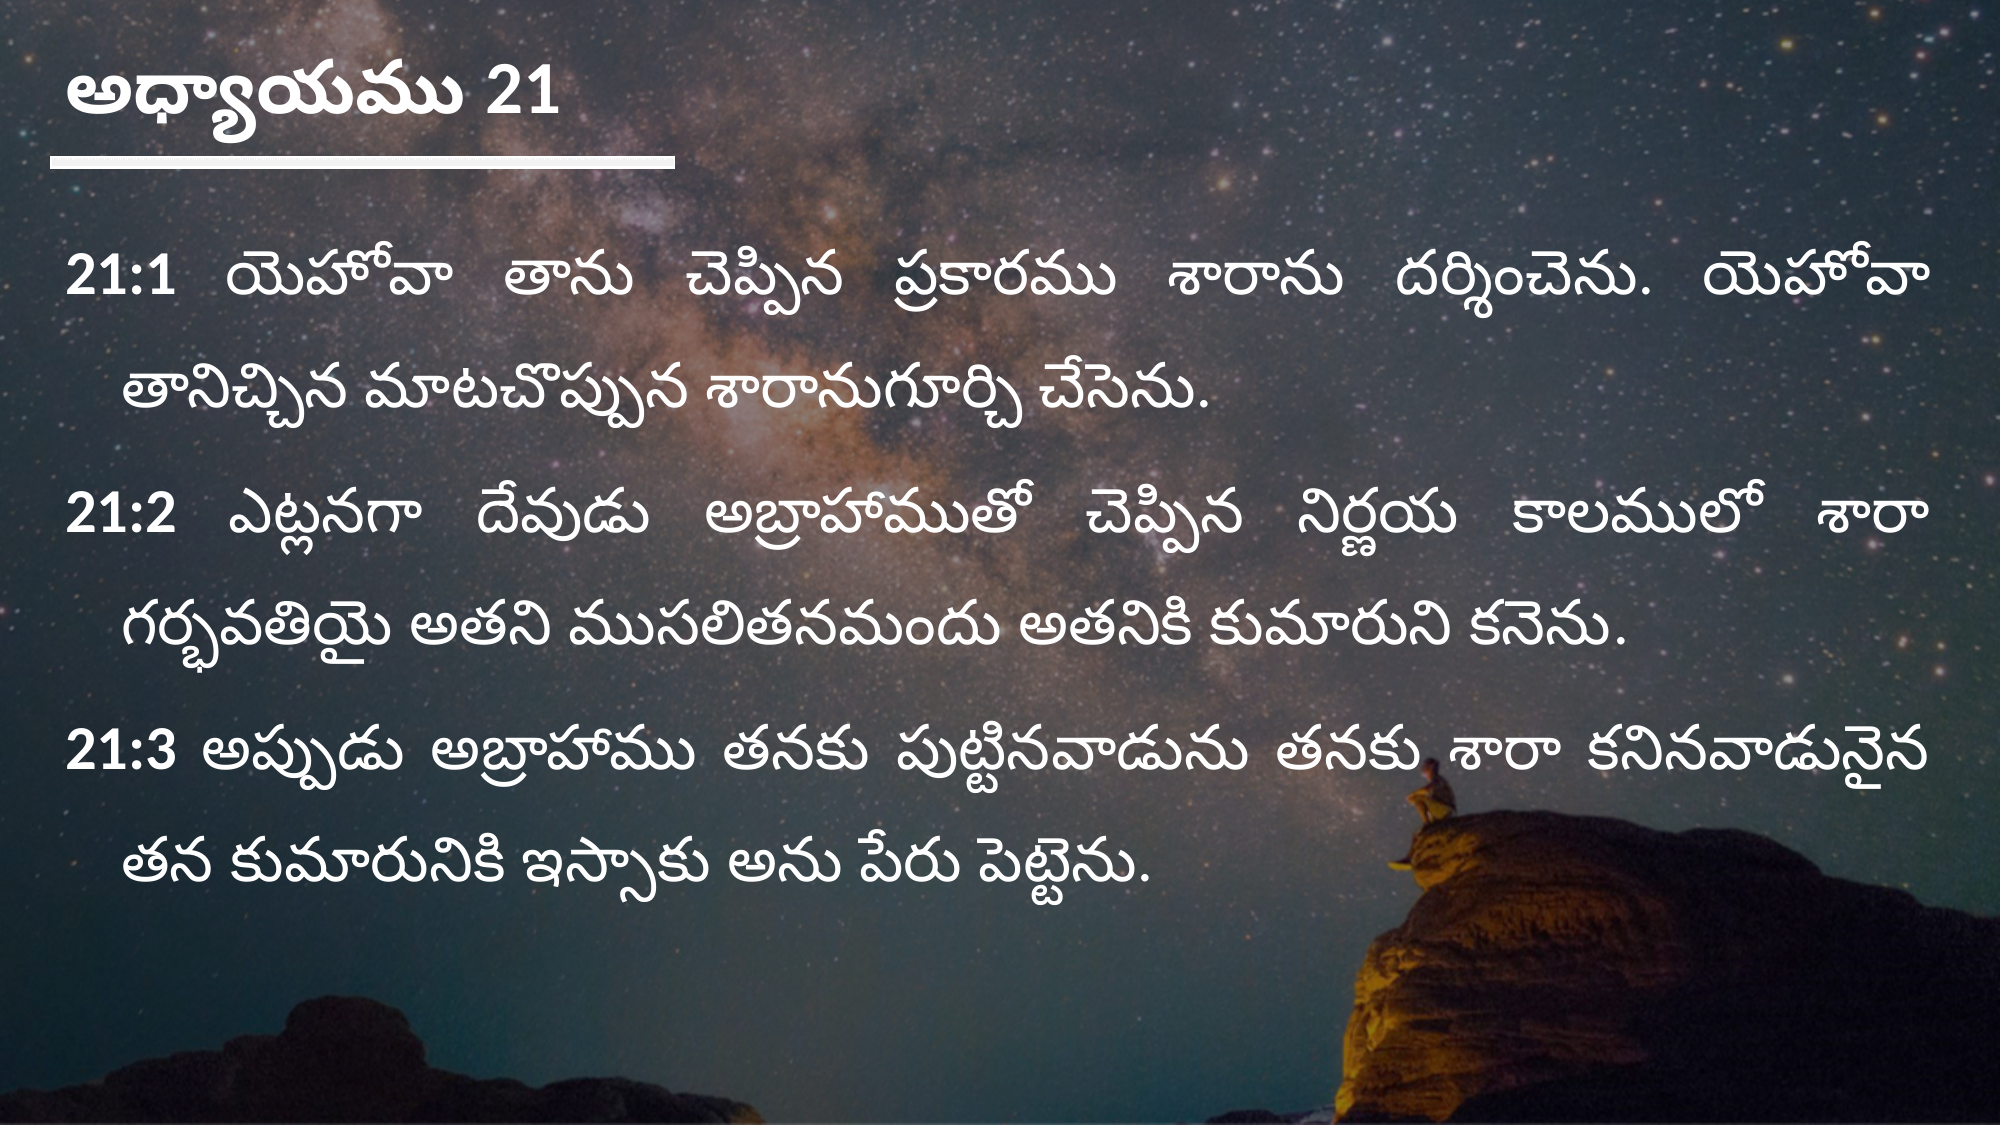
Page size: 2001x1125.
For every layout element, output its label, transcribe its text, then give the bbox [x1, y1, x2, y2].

picture [0, 0, 2000, 1125]
list 21:1 యెహోవా తాను చెప్పిన ప్రకారము శారాను దర్శించెను. యెహోవా తానిచ్చిన మాటచొప్పున శారానుగూర్చి చేసెను. 21:2 ఎట్లనగా దేవుడు అబ్రాహాముతో చెప్పిన నిర్ణయ కాలములో శారా గర్భవతియై అతని ముసలితనమందు అతనికి కుమారుని కనెను. 21:3 అప్పుడు అబ్రాహాము తనకు పుట్టినవాడును తనకు శారా కనినవాడునైన తన కుమారునికి ఇస్సాకు అను పేరు పెట్టెను. [50, 187, 1946, 1063]
title అధ్యాయము 21 [50, 0, 1925, 167]
